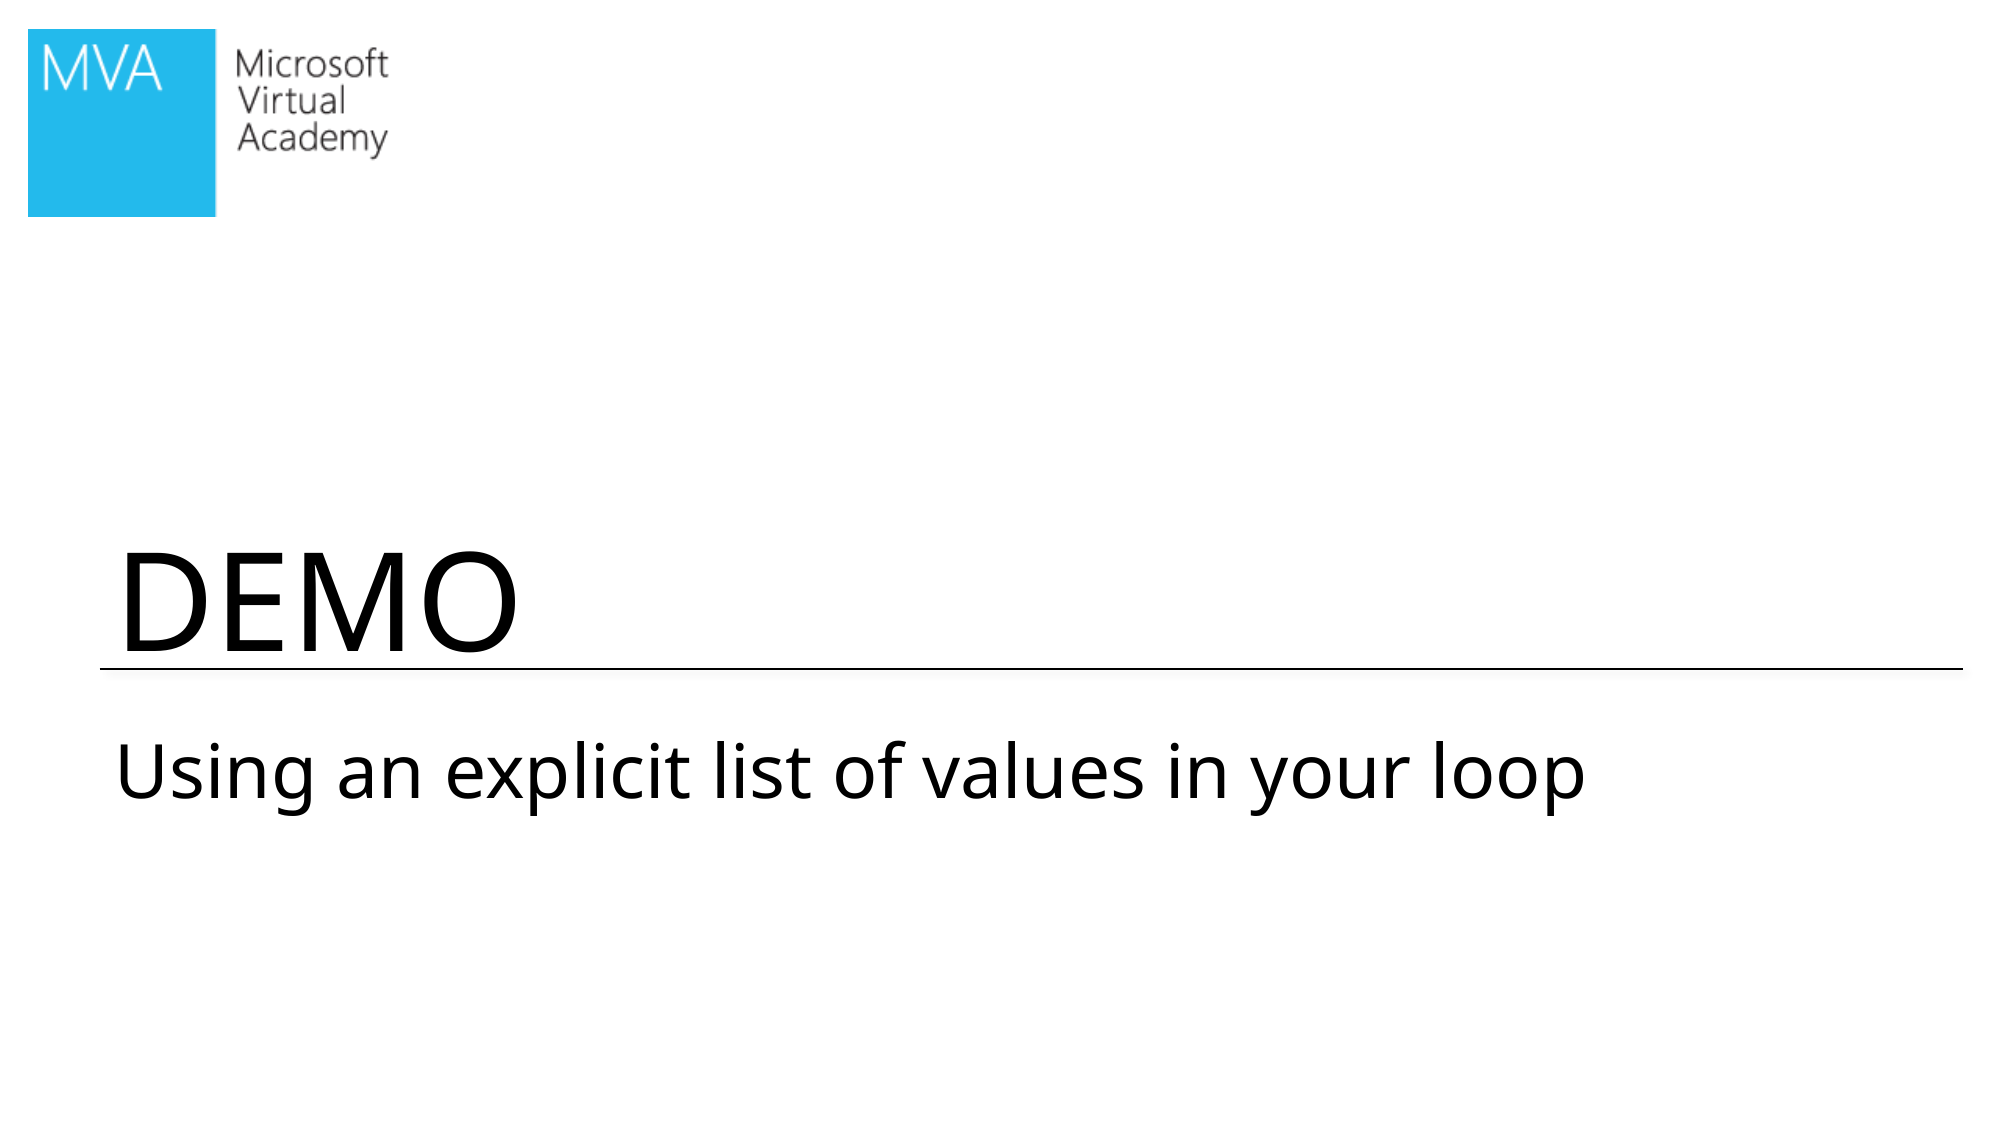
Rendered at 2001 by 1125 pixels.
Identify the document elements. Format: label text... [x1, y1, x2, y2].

picture [28, 29, 497, 217]
title Using an explicit list of values in your loop [99, 733, 1976, 1009]
